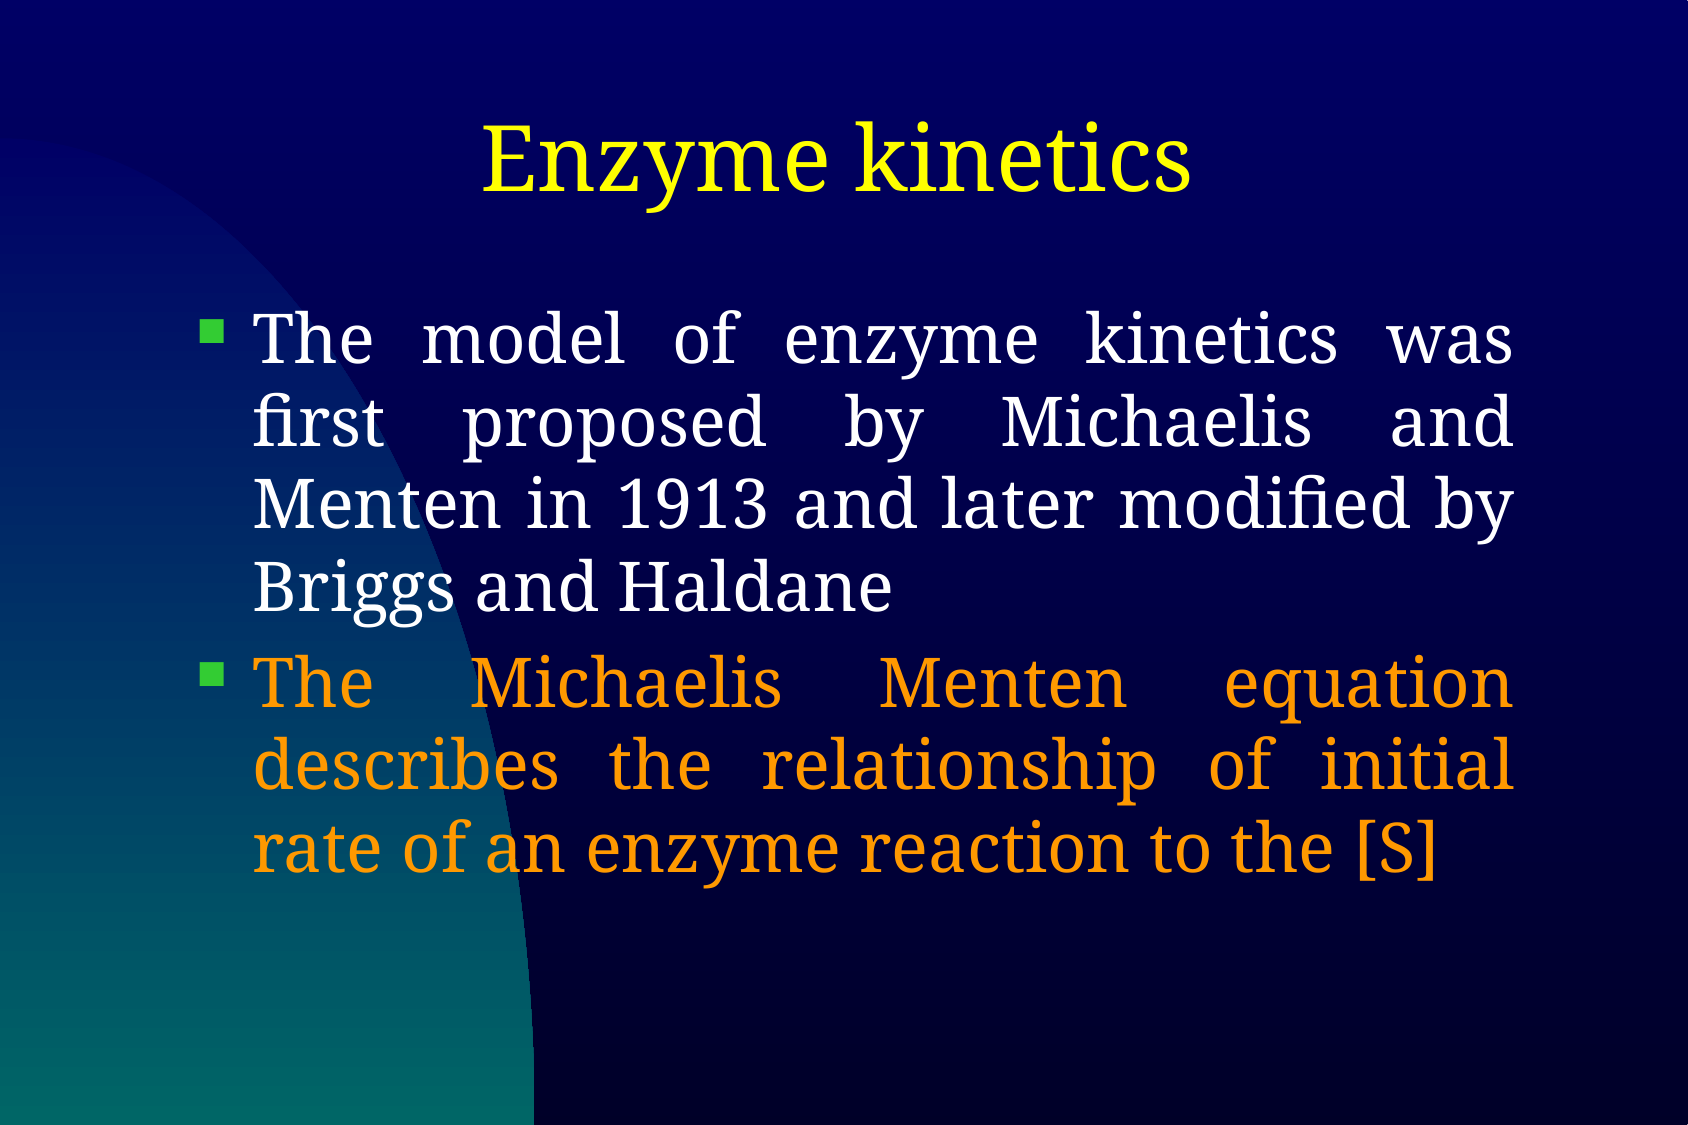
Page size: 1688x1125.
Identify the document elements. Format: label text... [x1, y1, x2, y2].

title Enzyme kinetics [347, 75, 1328, 263]
list The model of enzyme kinetics was first proposed by Michaelis and Menten in 1913 and later modified by Briggs and Haldane The Michaelis Menten equation describes the relationship of initial rate of an enzyme reaction to the [S] [181, 287, 1532, 963]
